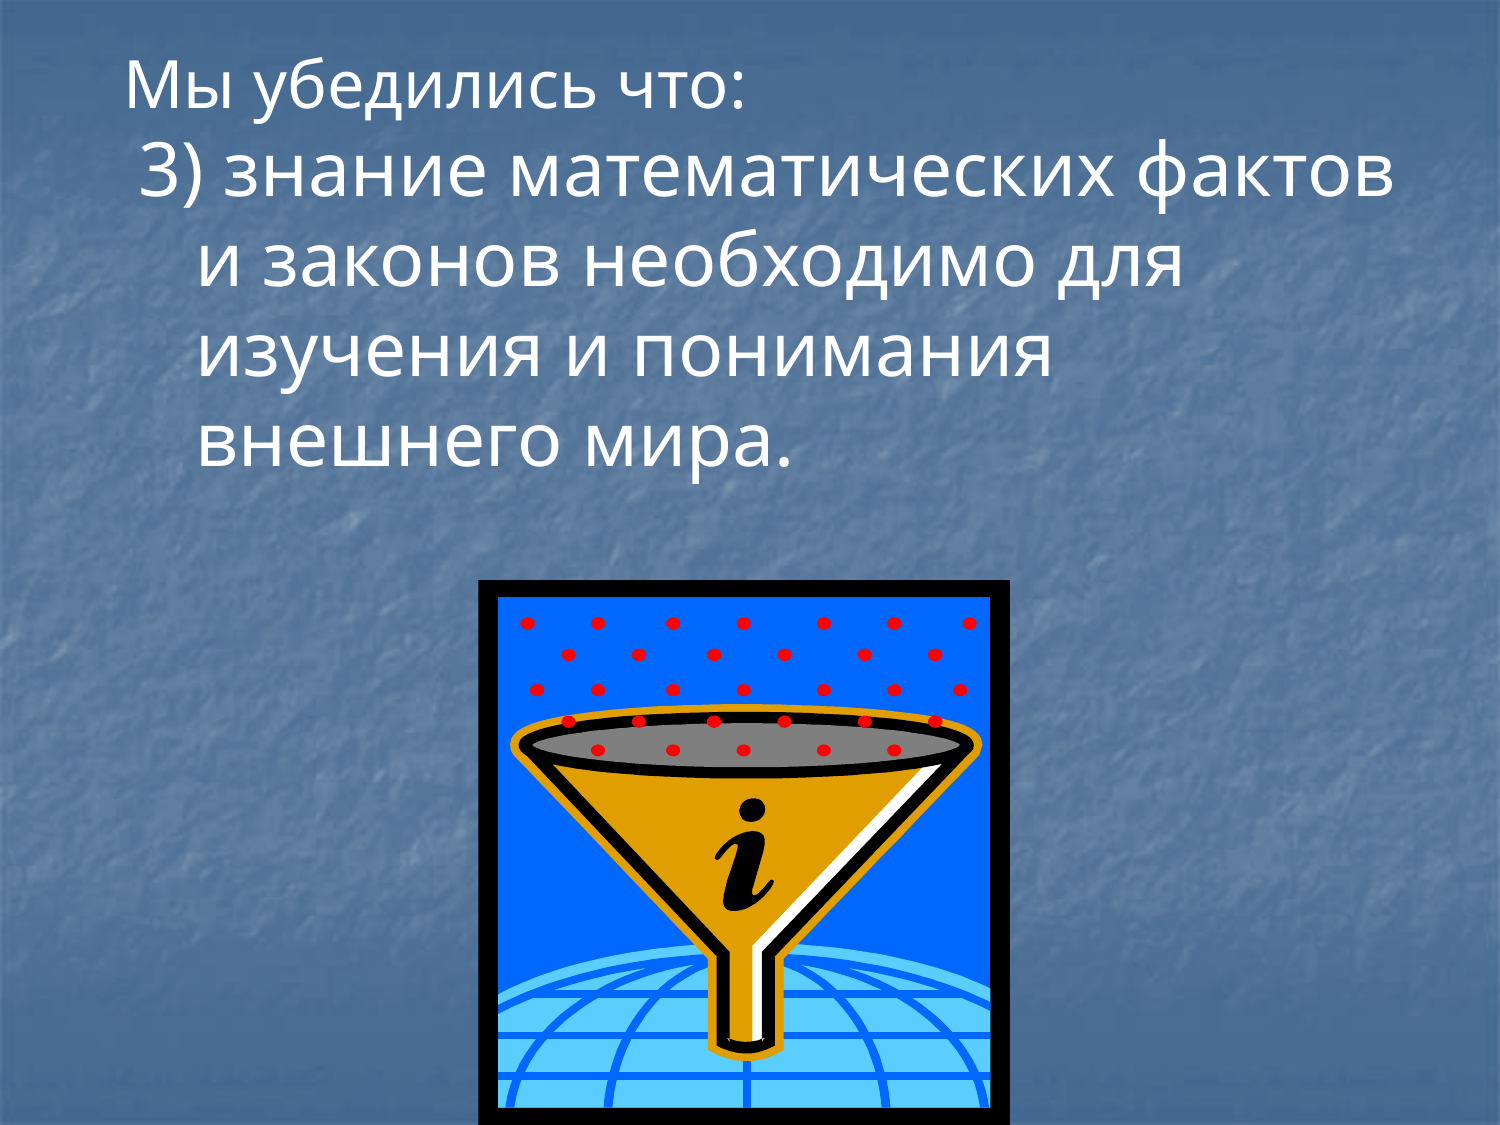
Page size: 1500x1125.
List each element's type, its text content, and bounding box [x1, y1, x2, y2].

list 3) знание математических фактов и законов необходимо для изучения и понимания внешнего мира. [123, 113, 1428, 587]
picture [478, 579, 1011, 1125]
text_box Мы убедились что: [108, 43, 763, 131]
